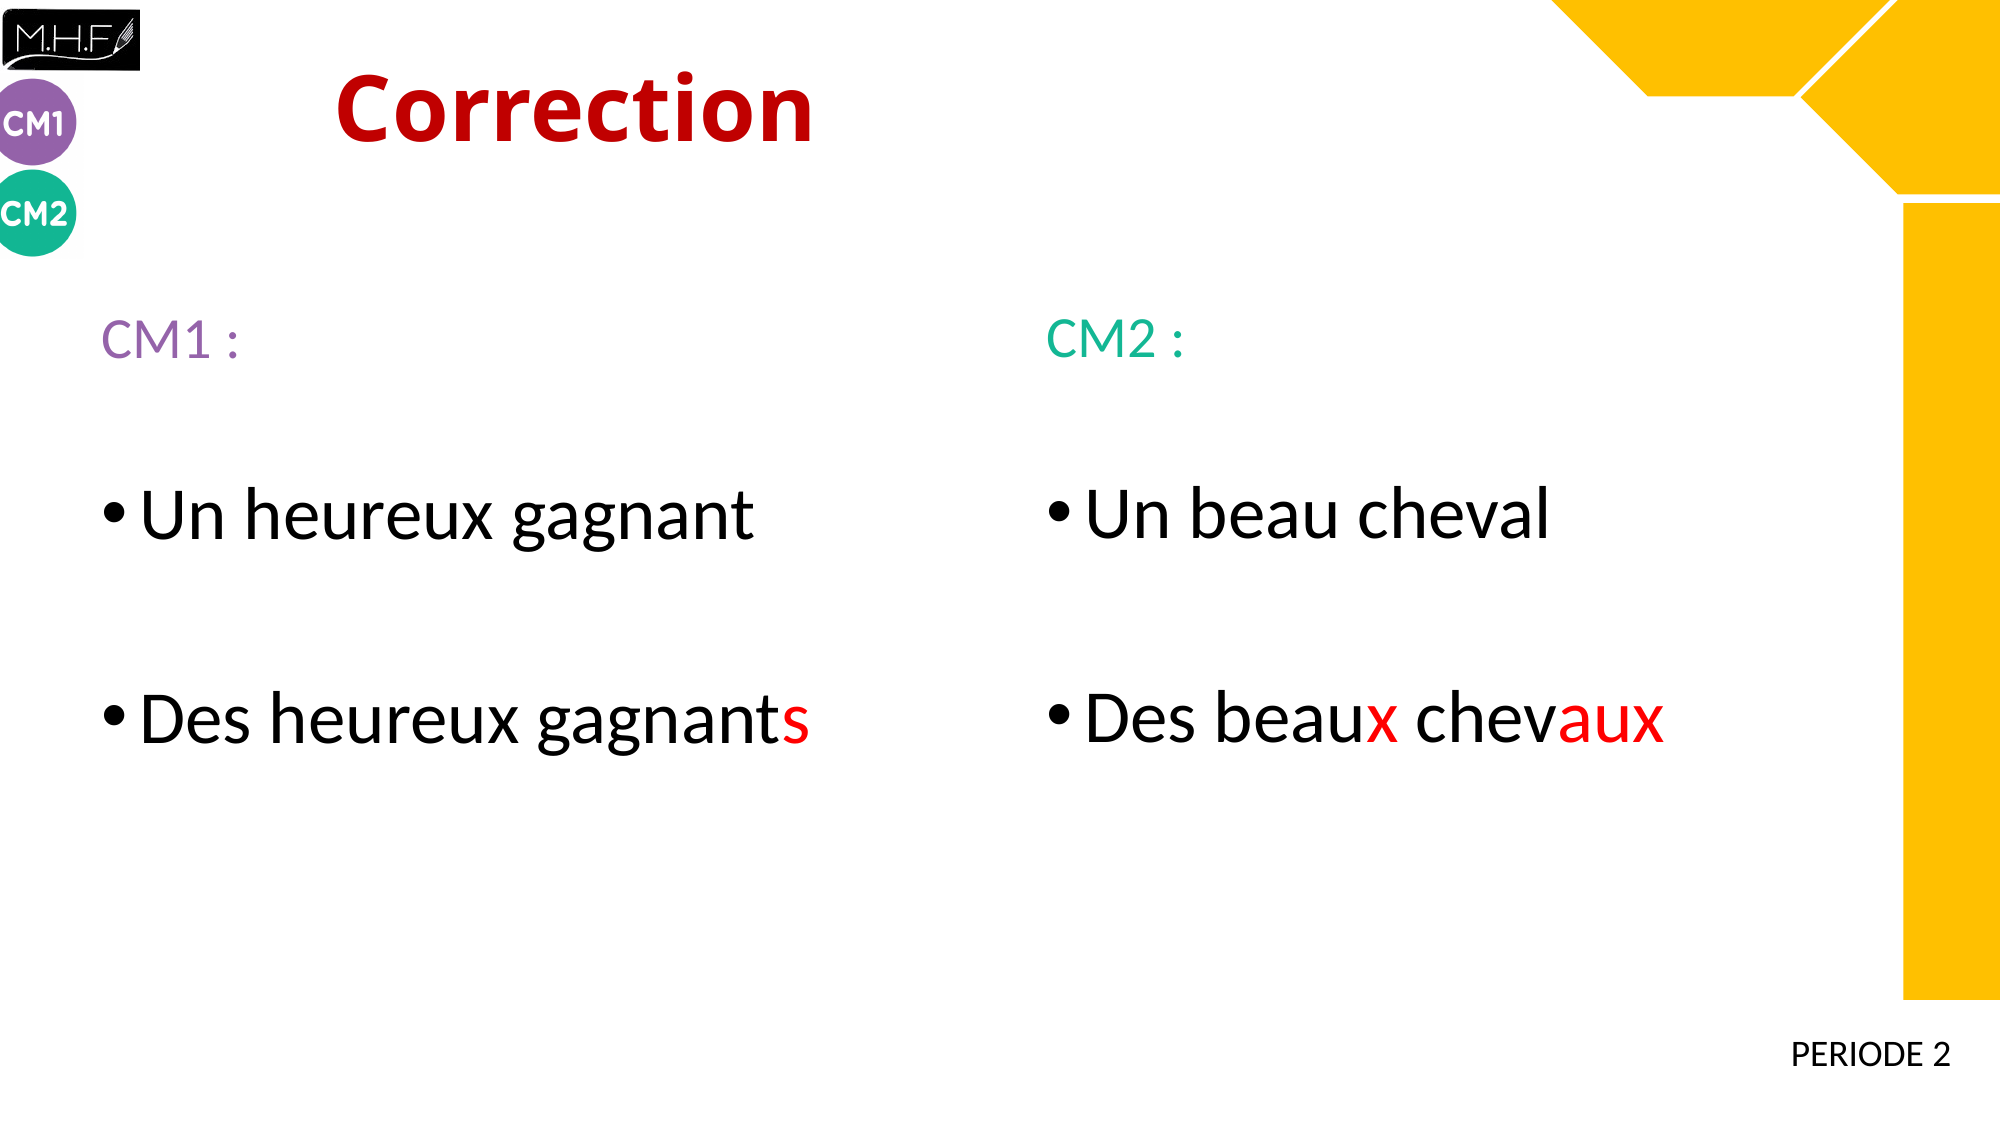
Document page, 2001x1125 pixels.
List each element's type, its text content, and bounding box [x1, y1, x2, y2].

text_box [1799, 0, 2000, 196]
title Correction [318, 3, 1865, 221]
text_box [1902, 202, 2000, 1001]
text_box CM2 : Un beau cheval Des beaux chevaux [1031, 299, 1853, 1014]
text_box [1549, 0, 1892, 98]
text_box CM1 : Un heureux gagnant Des heureux gagnants [86, 300, 897, 1015]
picture [0, 7, 140, 259]
text_box PERIODE 2 [1362, 1021, 1967, 1125]
